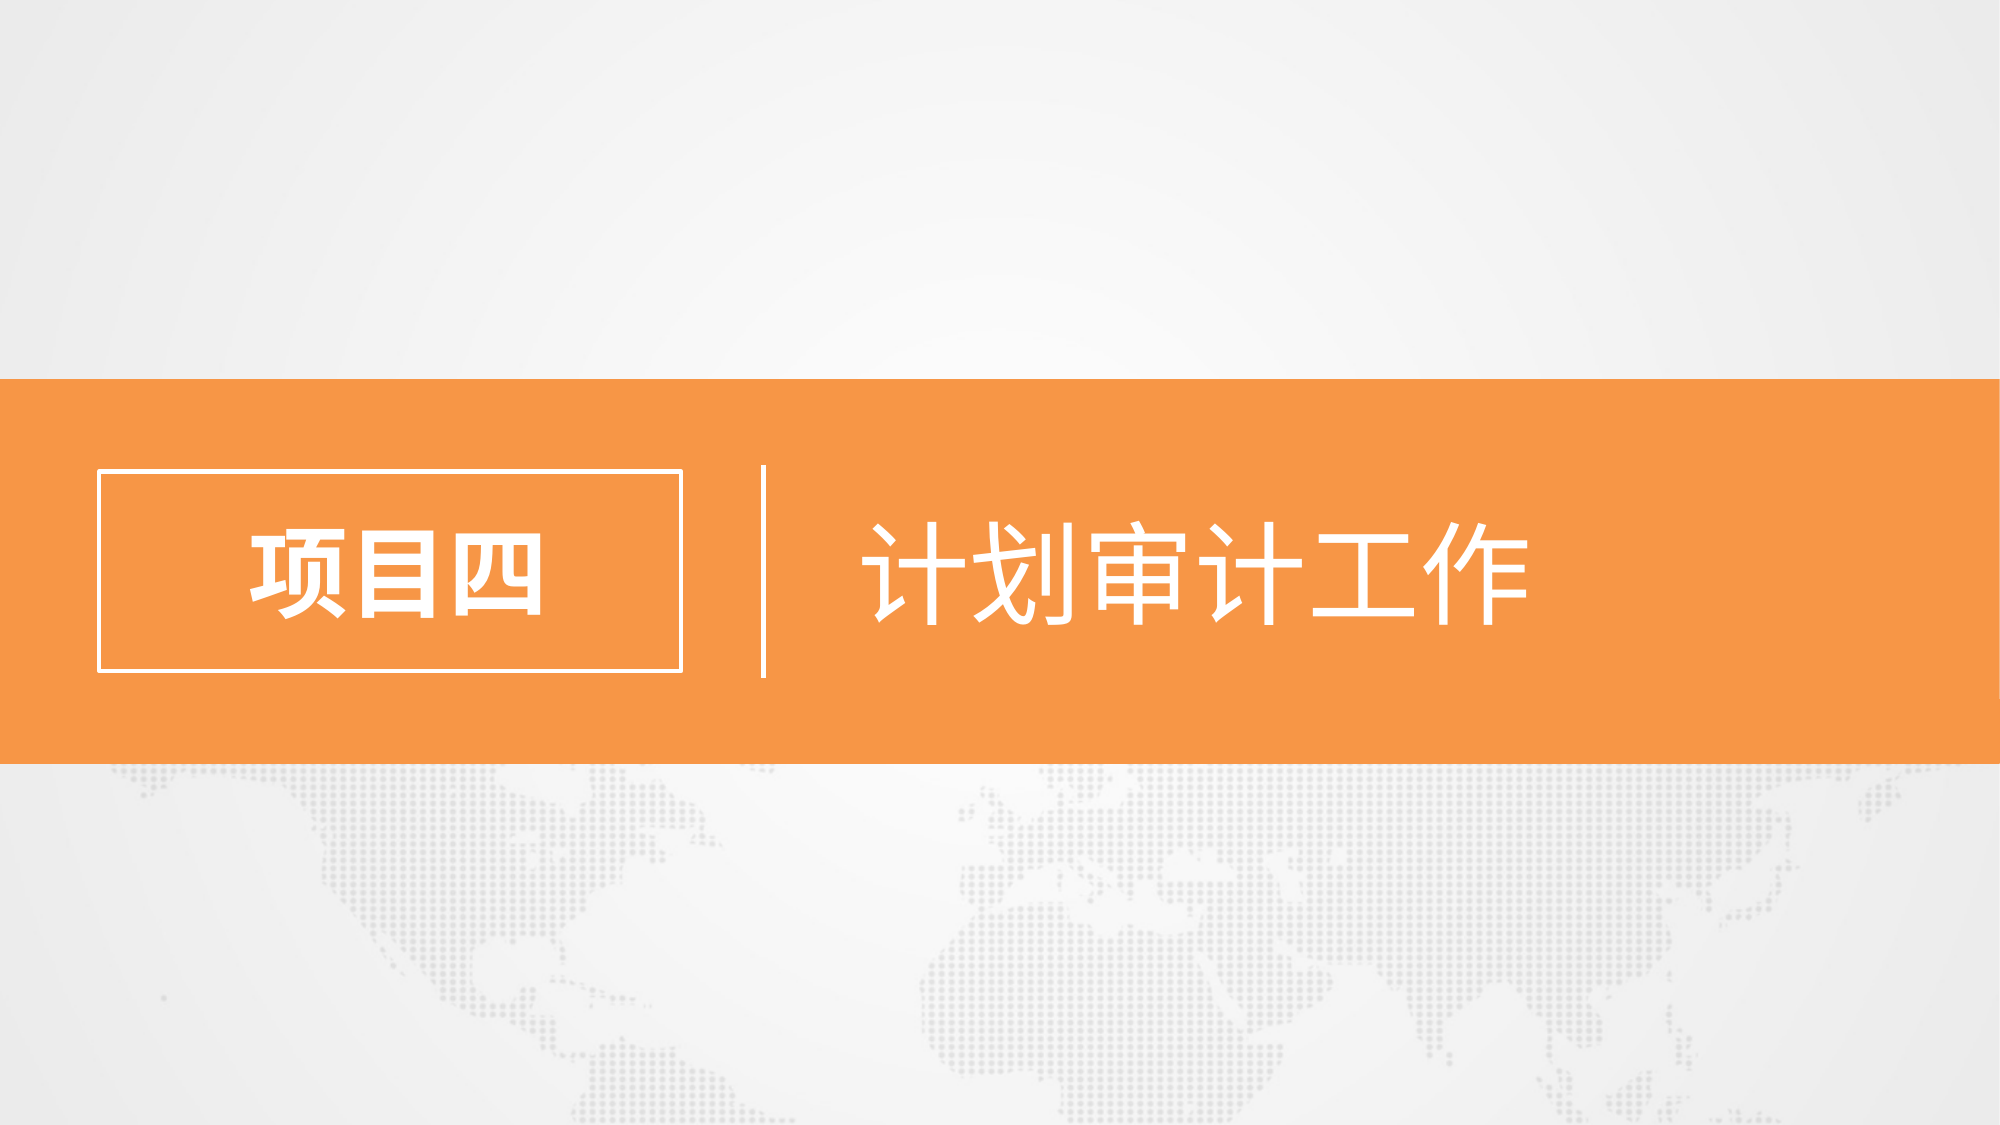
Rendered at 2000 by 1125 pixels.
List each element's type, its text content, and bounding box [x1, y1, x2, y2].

text_box [0, 377, 2000, 765]
picture [0, 765, 2000, 1125]
text_box 计划审计工作 [842, 496, 1548, 647]
picture [0, 0, 2000, 377]
text_box [97, 469, 683, 673]
text_box 项目四 [107, 503, 690, 638]
